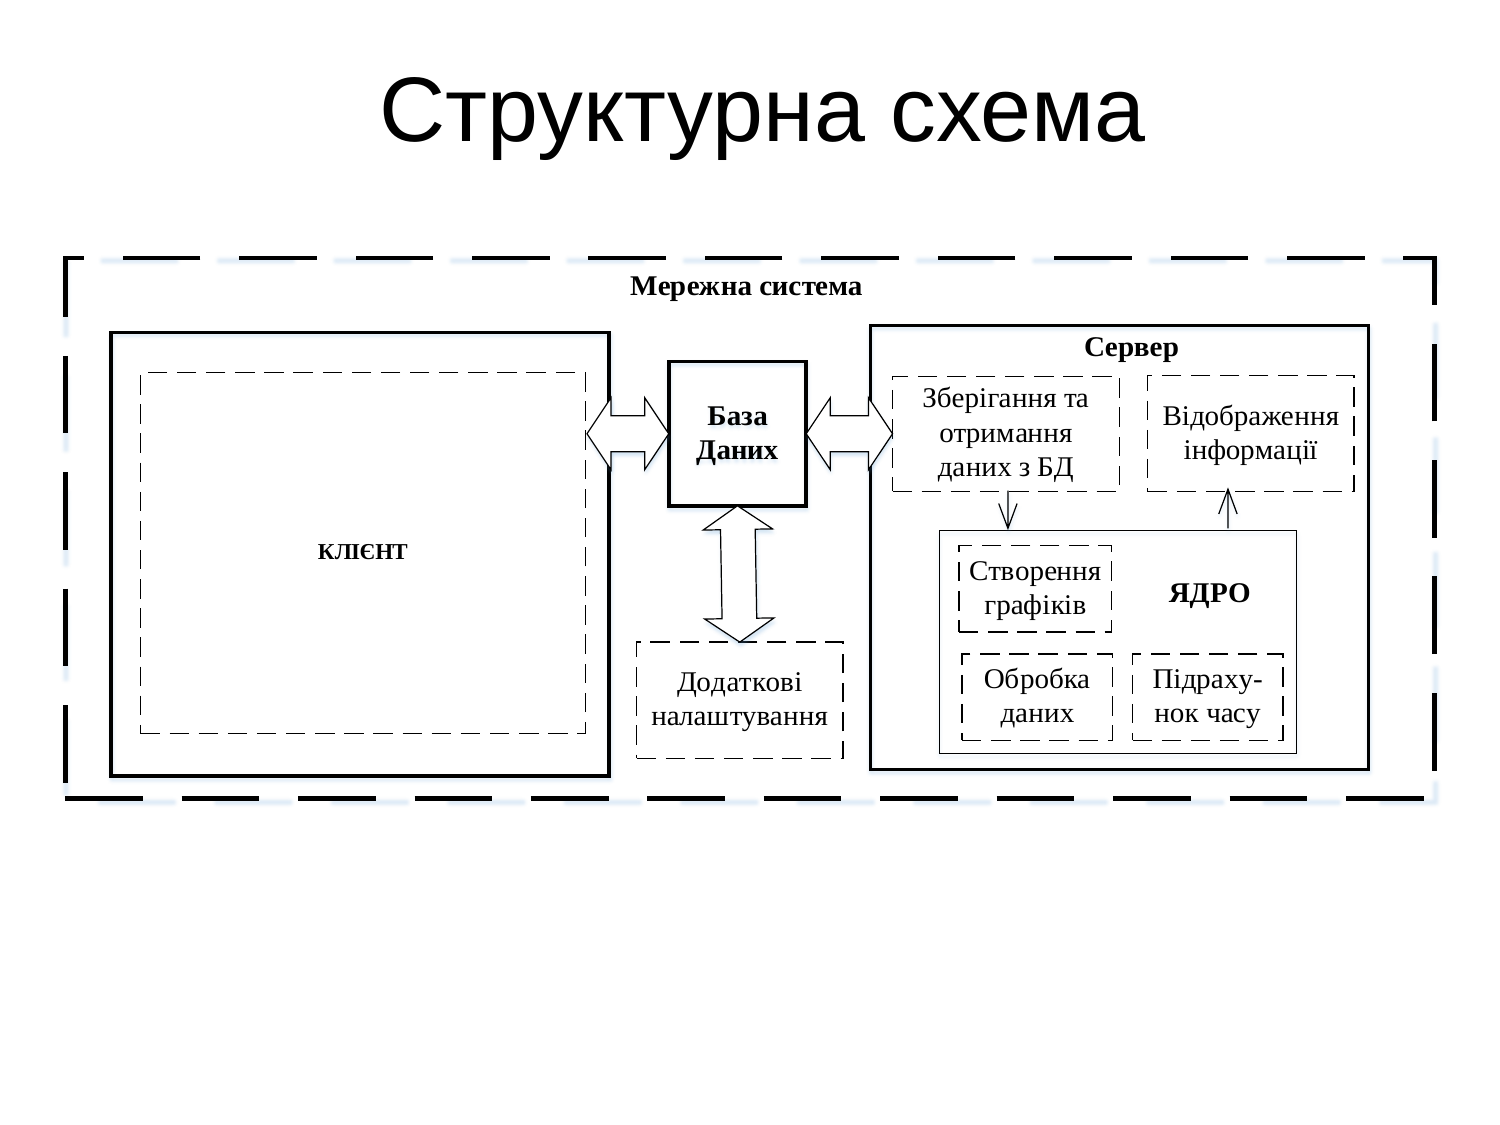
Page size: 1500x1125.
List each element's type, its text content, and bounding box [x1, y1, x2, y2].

title Структурна схема [84, 27, 1442, 197]
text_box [56, 251, 1442, 810]
